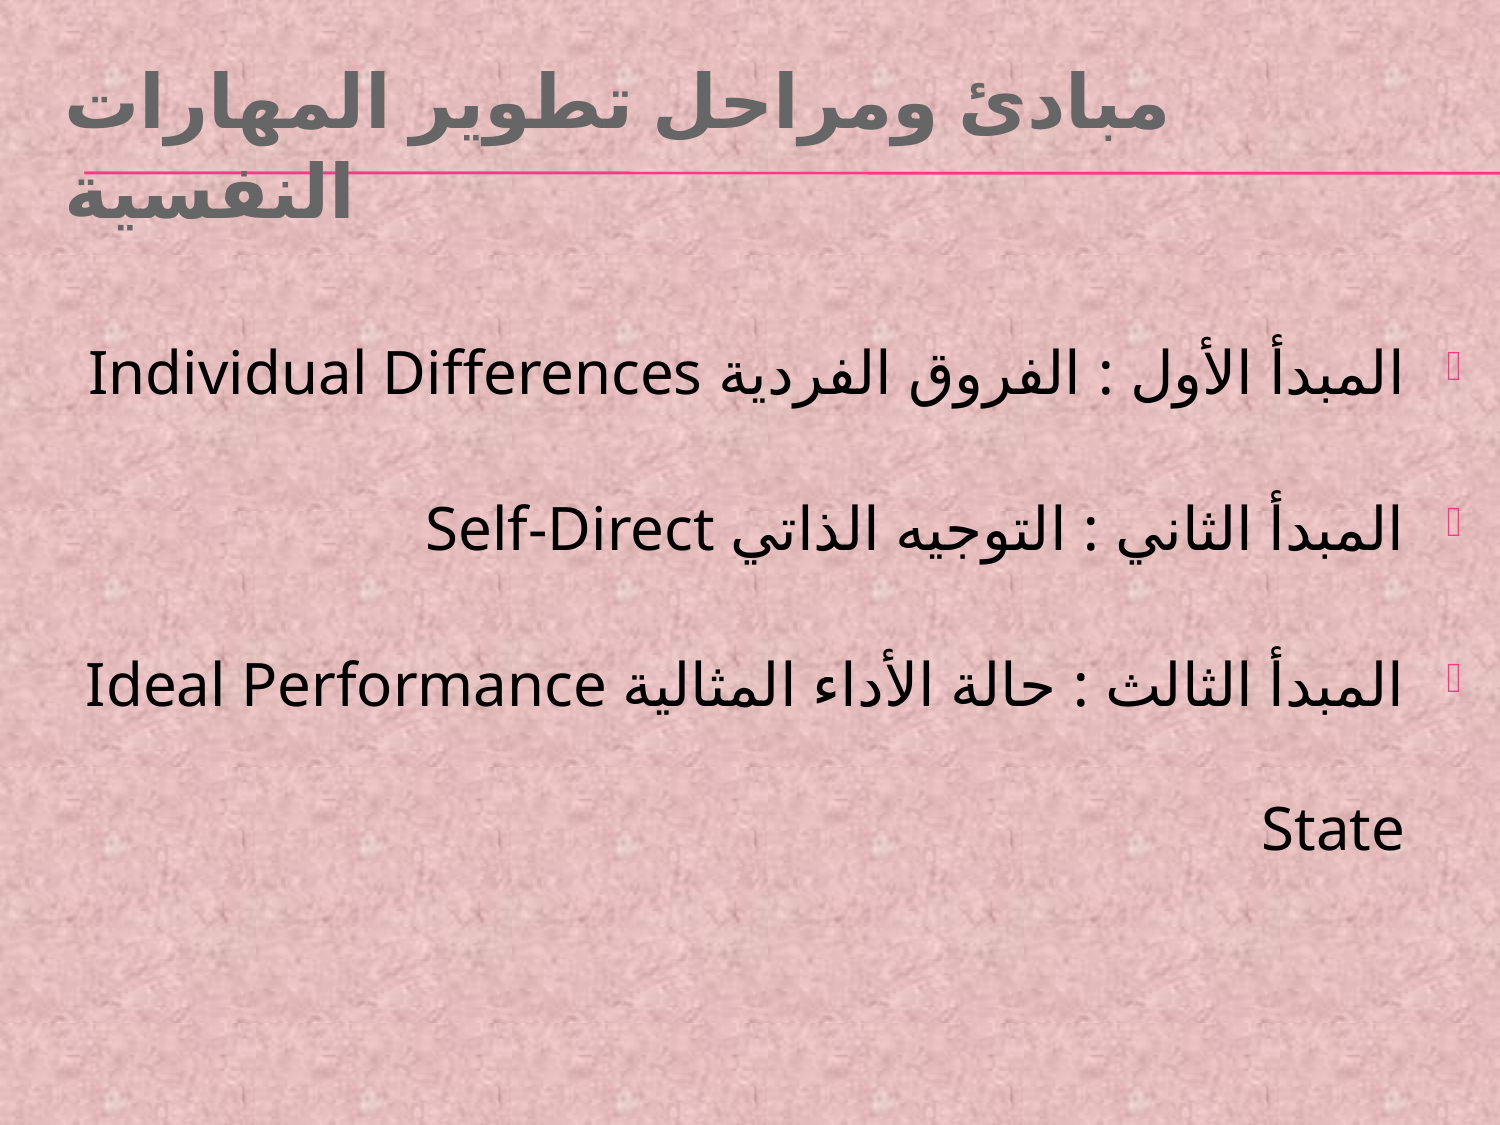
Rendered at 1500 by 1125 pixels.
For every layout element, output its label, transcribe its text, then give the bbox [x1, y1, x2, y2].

list المبدأ الأول : الفروق الفردية Individual Differences المبدأ الثاني : التوجيه الذاتي Self-Direct المبدأ الثالث : حالة الأداء المثالية Ideal Performance State [50, 254, 1475, 998]
picture [0, 0, 1500, 1125]
title مبادئ ومراحل تطوير المهارات النفسية [50, 75, 1475, 213]
